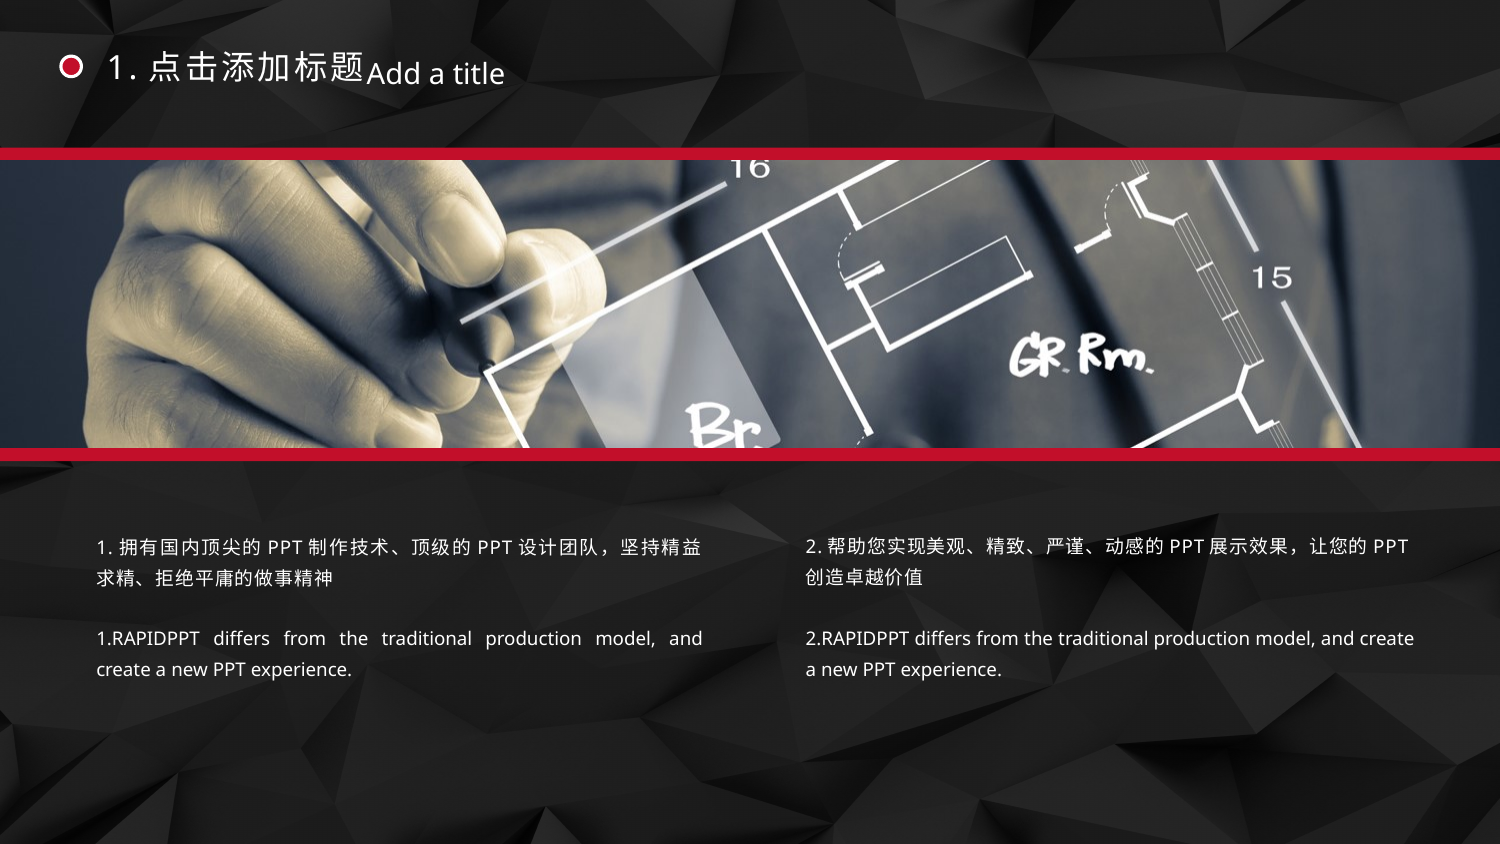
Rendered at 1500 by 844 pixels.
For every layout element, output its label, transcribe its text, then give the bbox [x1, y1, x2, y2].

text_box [60, 47, 580, 99]
picture [0, 462, 1500, 844]
text_box 2.帮助您实现美观、精致、严谨、动感的PPT展示效果，让您的PPT创造卓越价值 [790, 518, 1425, 596]
text_box 2.RAPIDPPT differs from the traditional production model, and create a new PPT experience. [790, 610, 1429, 688]
text_box 1.RAPIDPPT differs from the traditional production model, and create a new PPT experience. [81, 610, 717, 688]
picture [0, 0, 1500, 146]
picture [0, 160, 1500, 448]
text_box [0, 146, 1500, 160]
text_box 1.拥有国内顶尖的PPT制作技术、顶级的PPT设计团队，坚持精益求精、拒绝平庸的做事精神 [81, 519, 717, 597]
text_box [0, 448, 1500, 462]
